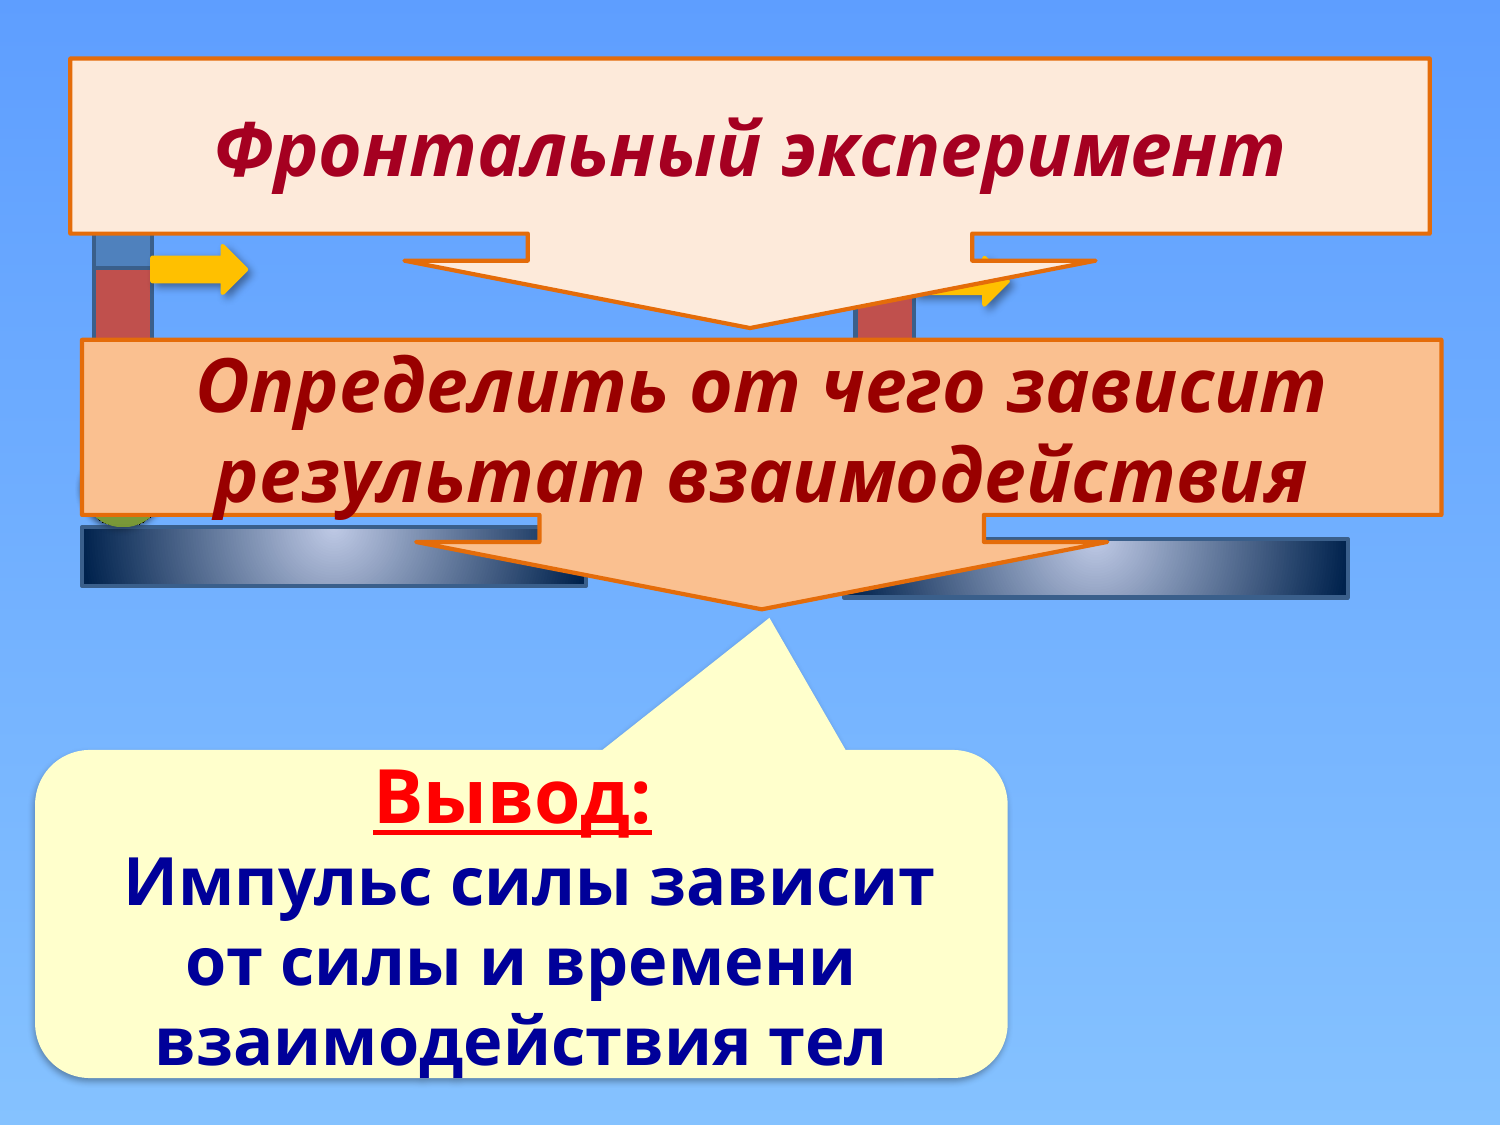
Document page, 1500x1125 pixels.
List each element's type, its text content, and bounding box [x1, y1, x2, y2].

text_box [80, 525, 588, 588]
text_box Определить от чего зависит результат взаимодействия [79, 337, 1444, 612]
text_box [842, 537, 1350, 600]
text_box Фронтальный эксперимент [68, 56, 1432, 331]
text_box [93, 140, 247, 399]
text_box [95, 517, 151, 528]
text_box Вывод: Импульс силы зависит от силы и времени взаимодействия тел [32, 615, 1010, 1081]
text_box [855, 152, 1008, 411]
